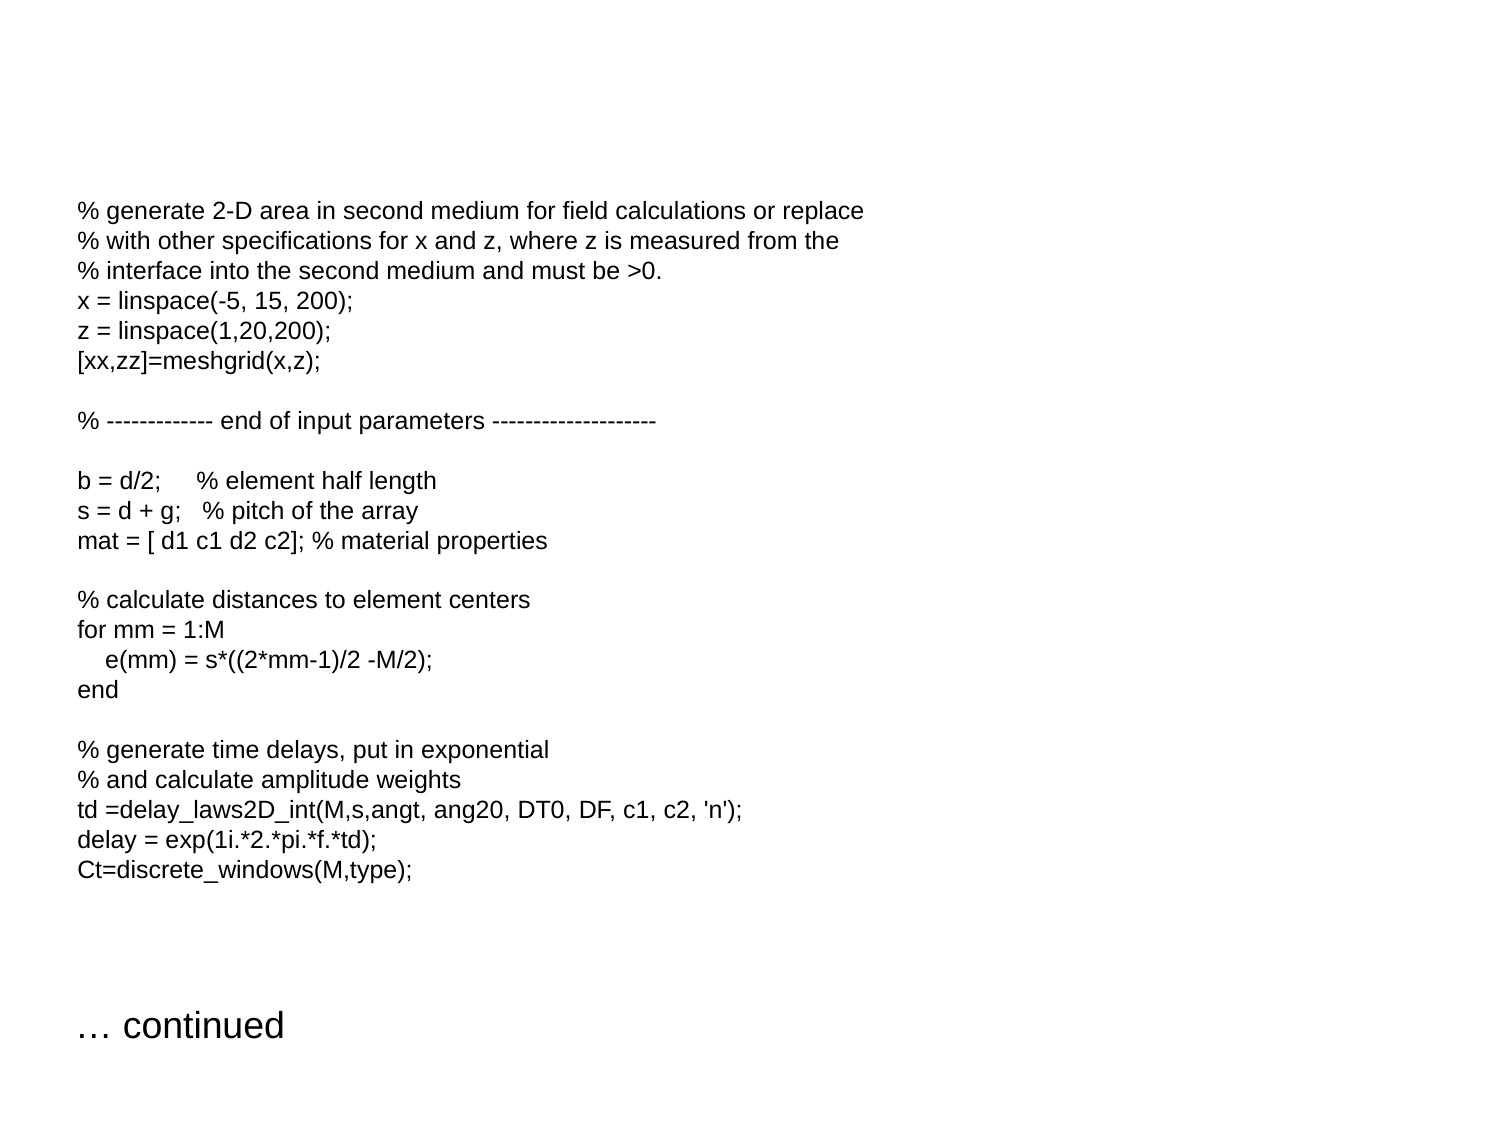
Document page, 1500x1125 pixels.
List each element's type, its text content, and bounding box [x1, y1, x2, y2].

text_box … continued [60, 993, 300, 1054]
text_box % generate 2-D area in second medium for field calculations or replace % with other specifications for x and z, where z is measured from the % interface into the second medium and must be >0. x = linspace(-5, 15, 200); z = linspace(1,20,200); [xx,zz]=meshgrid(x,z); % ------------- end of input parameters -------------------- b = d/2; % element half length s = d + g; % pitch of the array mat = [ d1 c1 d2 c2]; % material properties % calculate distances to element centers for mm = 1:M e(mm) = s*((2*mm-1)/2 -M/2); end % generate time delays, put in exponential % and calculate amplitude weights td =delay_laws2D_int(M,s,angt, ang20, DT0, DF, c1, c2, 'n'); delay = exp(1i.*2.*pi.*f.*td); Ct=discrete_windows(M,type); [62, 187, 1300, 921]
